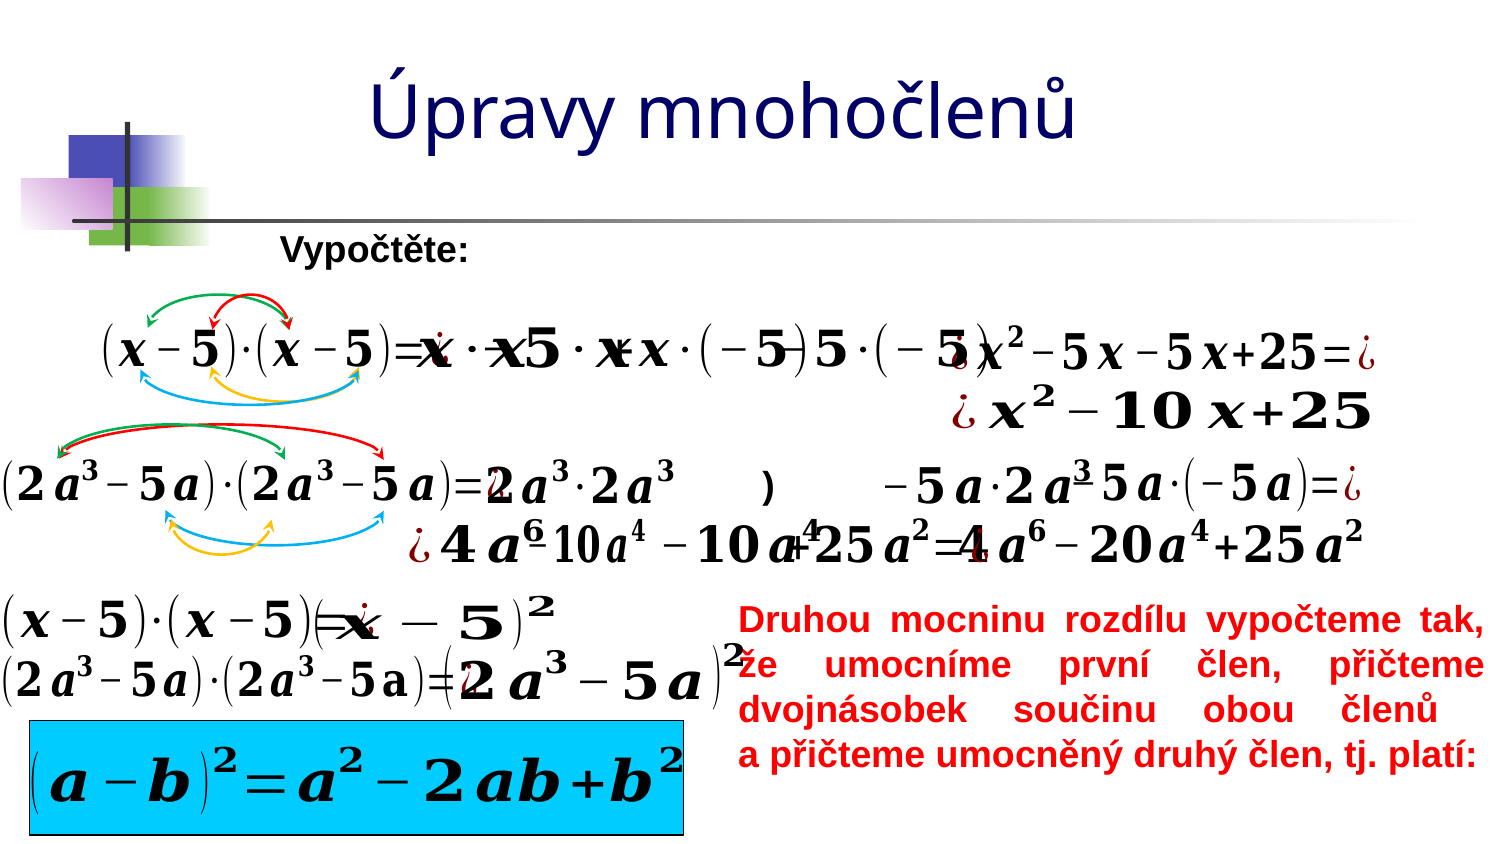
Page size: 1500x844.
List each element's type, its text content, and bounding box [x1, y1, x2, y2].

text_box [140, 369, 359, 405]
text_box [210, 366, 361, 381]
text_box [168, 519, 275, 555]
title Úpravy mnohočlenů [129, 43, 1318, 175]
text_box [57, 424, 285, 460]
text_box [29, 720, 684, 836]
text_box Druhou mocninu rozdílu vypočteme tak, že umocníme první člen, přičteme dvojnásobek součinu obou členů a přičteme umocněný druhý člen, tj. platí: [723, 587, 1500, 782]
text_box [147, 294, 239, 330]
text_box [194, 424, 384, 460]
text_box [165, 509, 384, 546]
text_box Vypočtěte: [212, 217, 537, 278]
text_box [208, 294, 294, 331]
